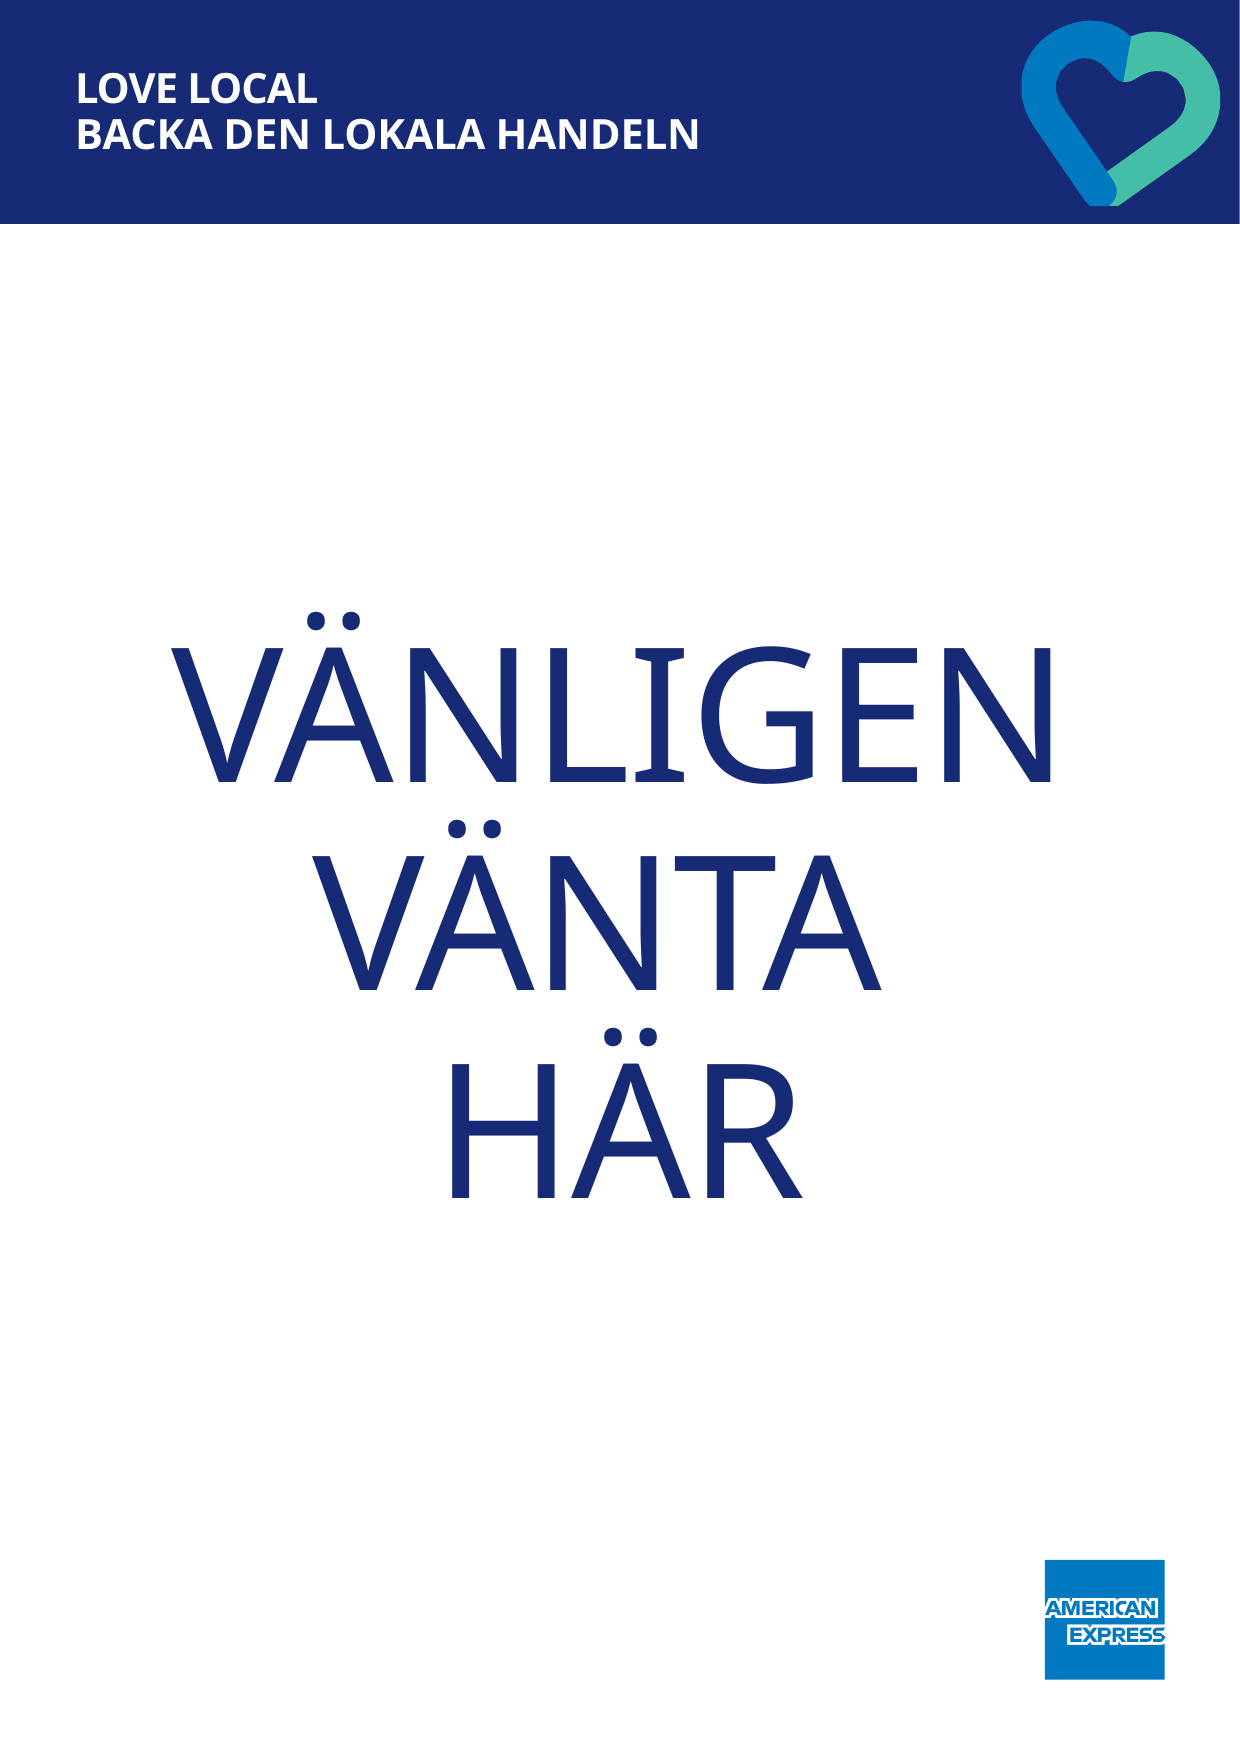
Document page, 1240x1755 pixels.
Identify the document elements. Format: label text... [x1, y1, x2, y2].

text_box [1055, 133, 1117, 207]
text_box [1070, 1627, 1111, 1642]
text_box [1095, 1600, 1114, 1616]
text_box [1112, 1627, 1166, 1642]
text_box [1025, 20, 1132, 82]
text_box LOVE LOCAL BACKA DEN LOKALA HANDELN [72, 64, 1081, 158]
text_box [0, 0, 1240, 224]
text_box [1044, 1559, 1165, 1680]
text_box [1045, 1600, 1080, 1616]
text_box [1115, 1600, 1155, 1616]
text_box [1107, 31, 1221, 206]
text_box VÄNLIGEN VÄNTA HÄR [52, 567, 1187, 1237]
text_box [1082, 1600, 1094, 1616]
